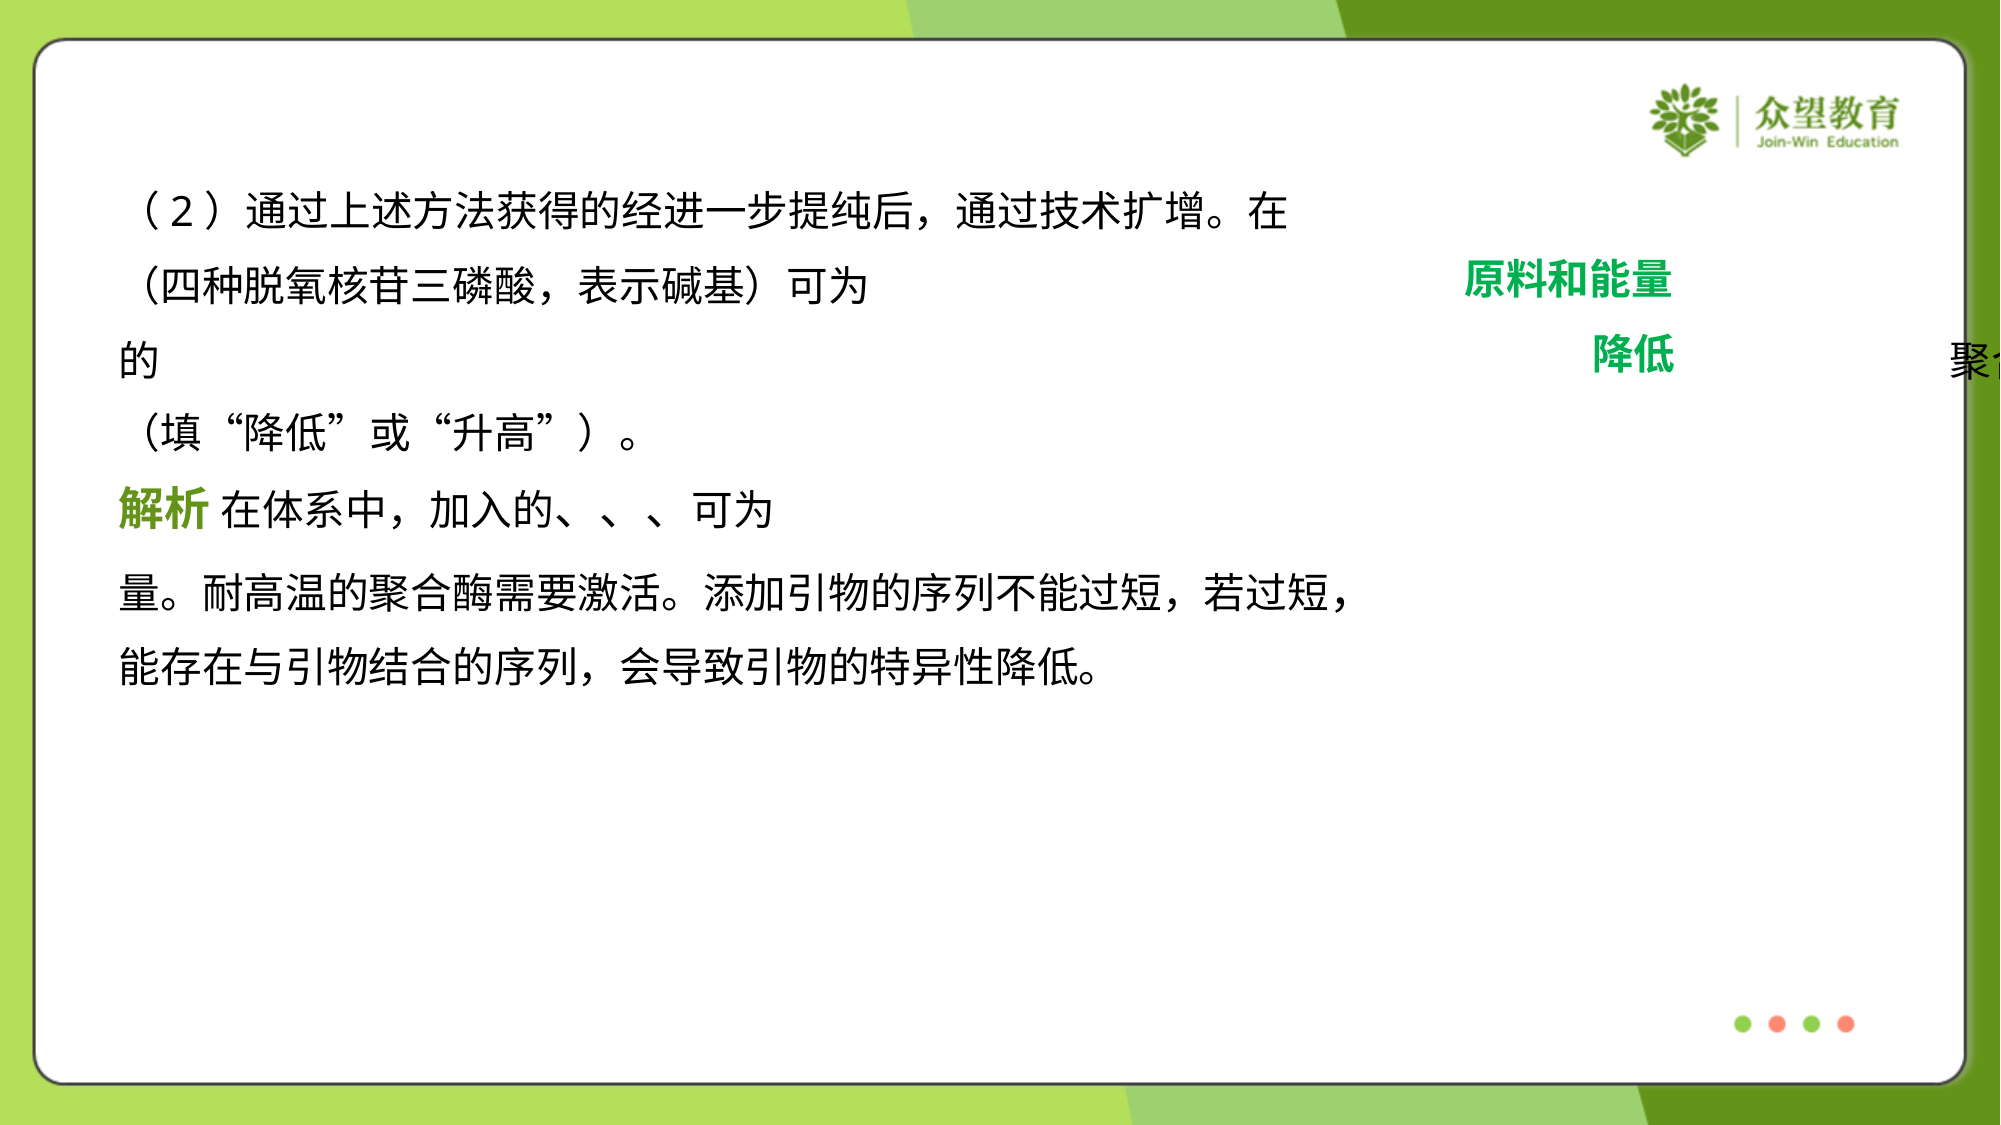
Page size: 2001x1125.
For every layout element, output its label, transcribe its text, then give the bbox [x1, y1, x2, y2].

picture [0, 0, 2000, 1125]
text_box 降低 [1577, 303, 1691, 371]
text_box 原料和能量 [1449, 228, 1688, 296]
